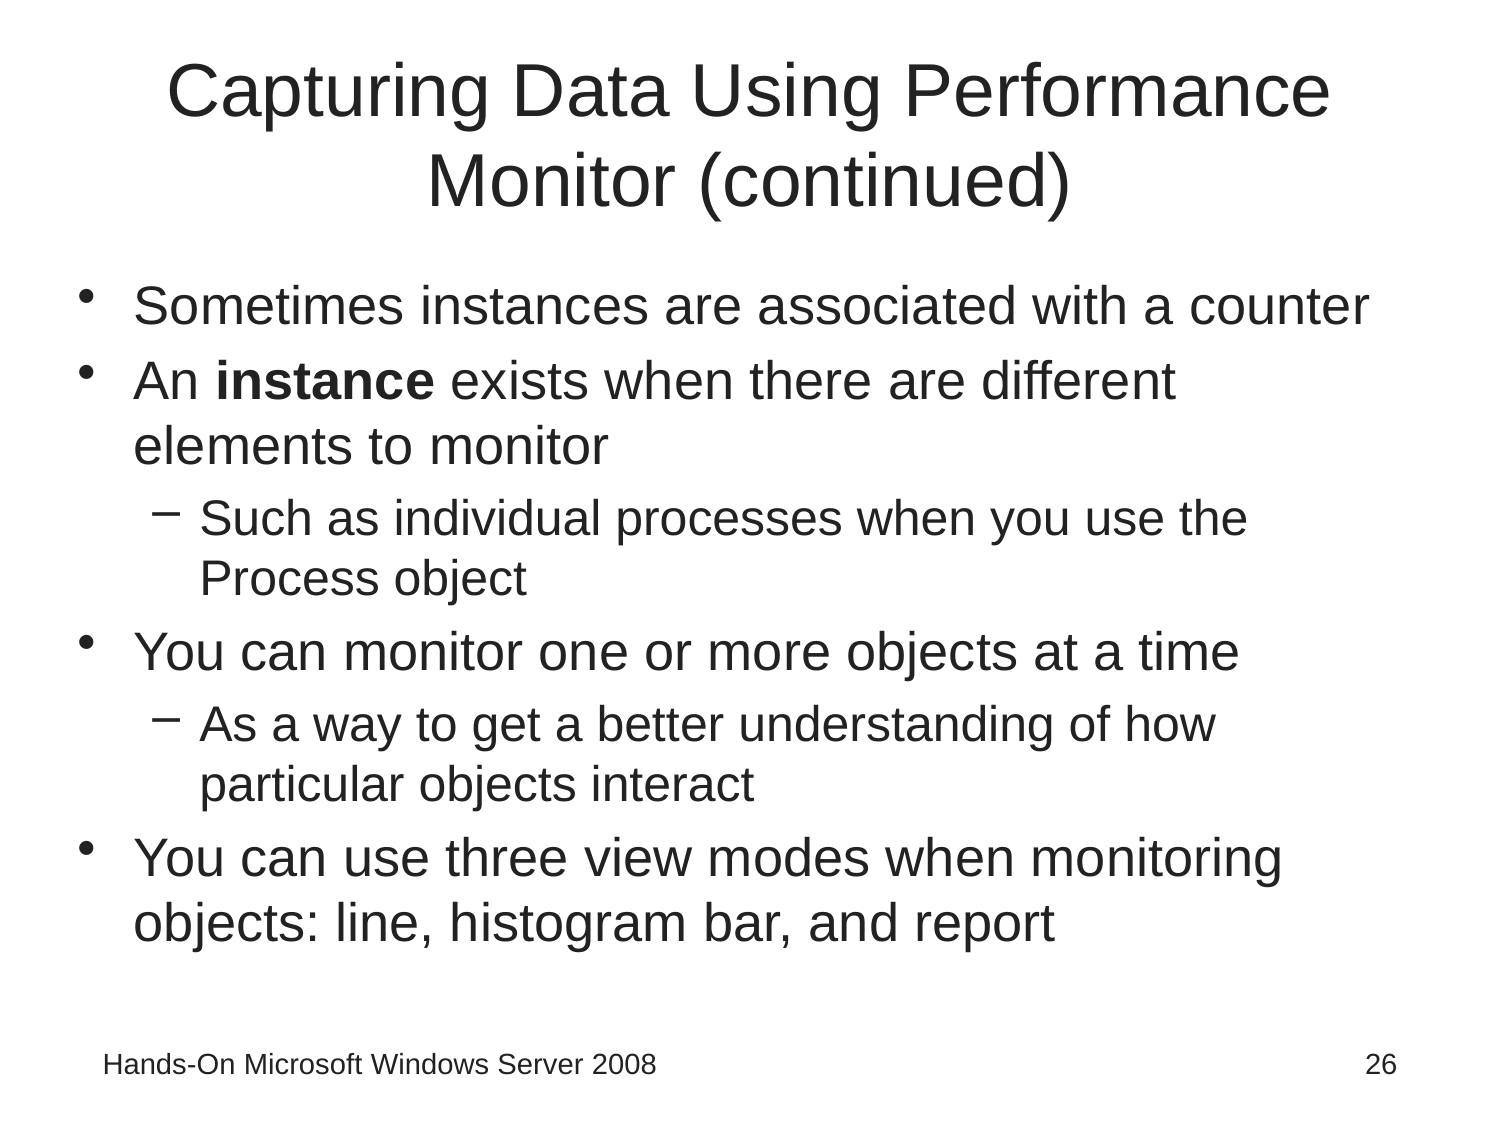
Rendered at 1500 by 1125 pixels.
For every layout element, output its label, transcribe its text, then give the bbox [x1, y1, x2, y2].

list Sometimes instances are associated with a counter An instance exists when there are different elements to monitor Such as individual processes when you use the Process object You can monitor one or more objects at a time As a way to get a better understanding of how particular objects interact You can use three view modes when monitoring objects: line, histogram bar, and report [62, 262, 1426, 1013]
title Capturing Data Using Performance Monitor (continued) [87, 37, 1413, 226]
slide_number 26 [1074, 1037, 1413, 1101]
footer Hands-On Microsoft Windows Server 2008 [87, 1037, 1051, 1101]
